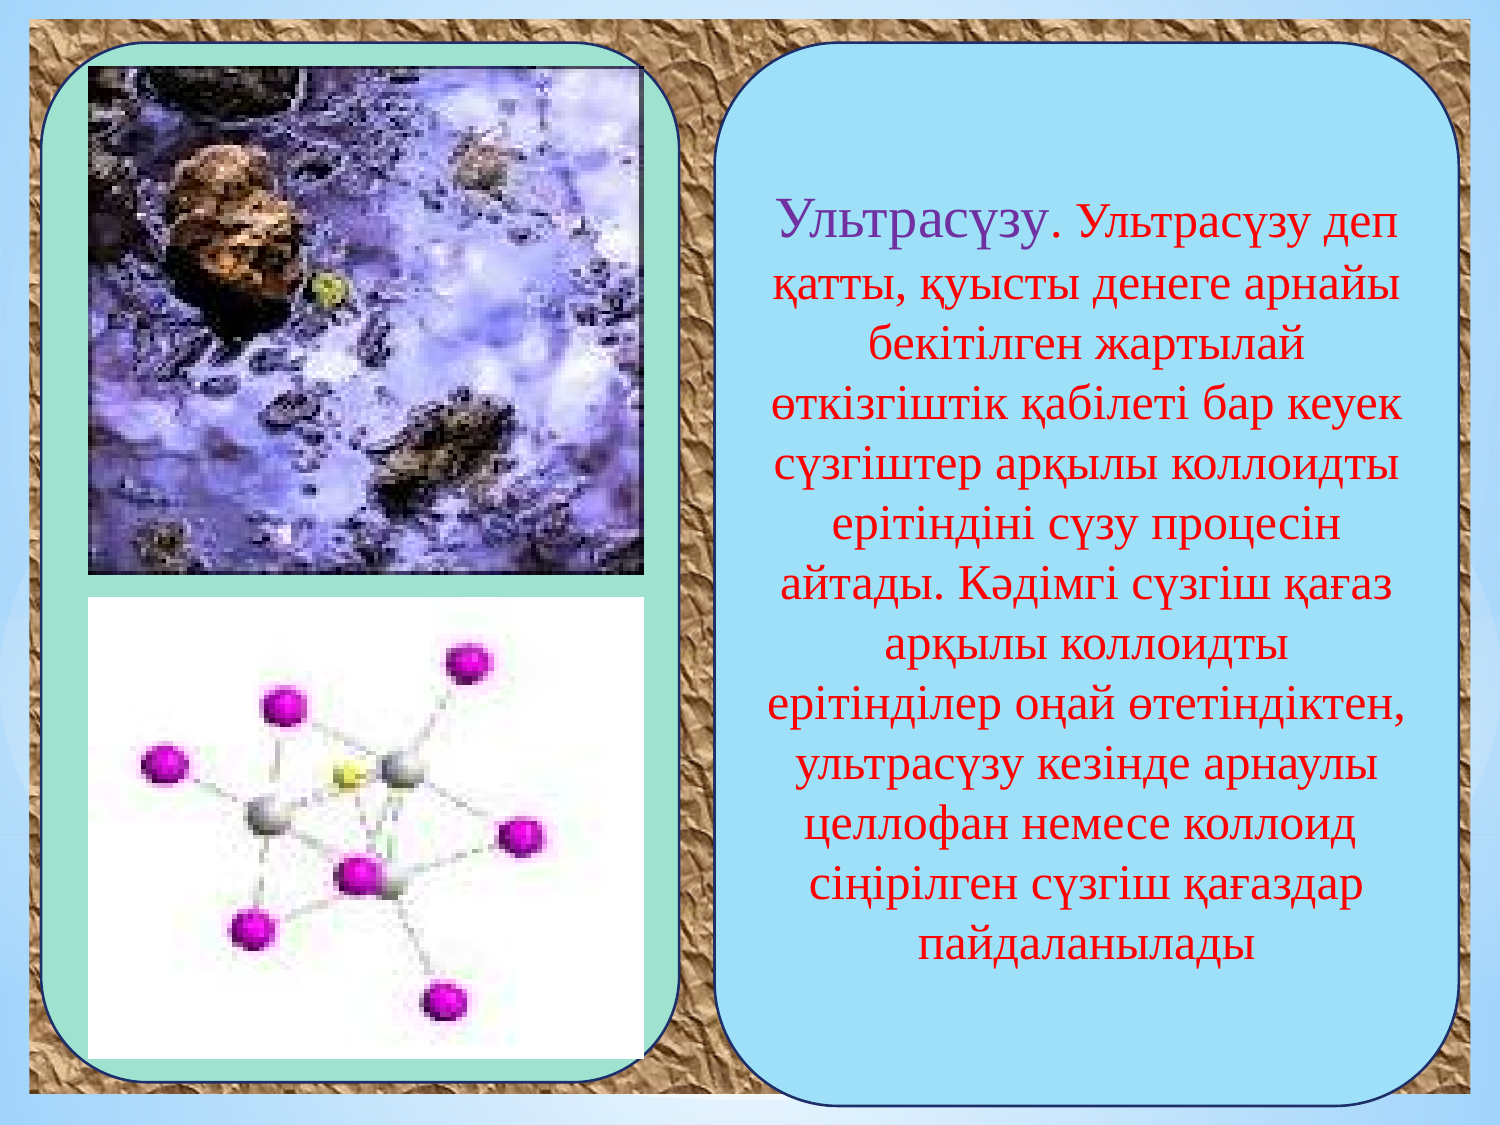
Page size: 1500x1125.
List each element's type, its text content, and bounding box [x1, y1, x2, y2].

text_box [39, 41, 681, 1084]
text_box Ультрасүзу. Ультрасүзу деп қатты, қуысты денеге арнайы бекітілген жартылай өткізгіштік қабілеті бар кеуек сүзгіштер арқылы коллоидты ерітіндіні сүзу процесін айтады. Кәдімгі сүзгіш қағаз арқылы коллоидты ерітінділер оңай өтетіндіктен, ультрасүзу кезінде арнаулы целлофан немесе коллоид сіңірілген сүзгіш қағаздар пайдаланылады [713, 41, 1461, 1108]
picture [88, 597, 644, 1059]
picture [88, 66, 644, 575]
list [29, 18, 1471, 1095]
